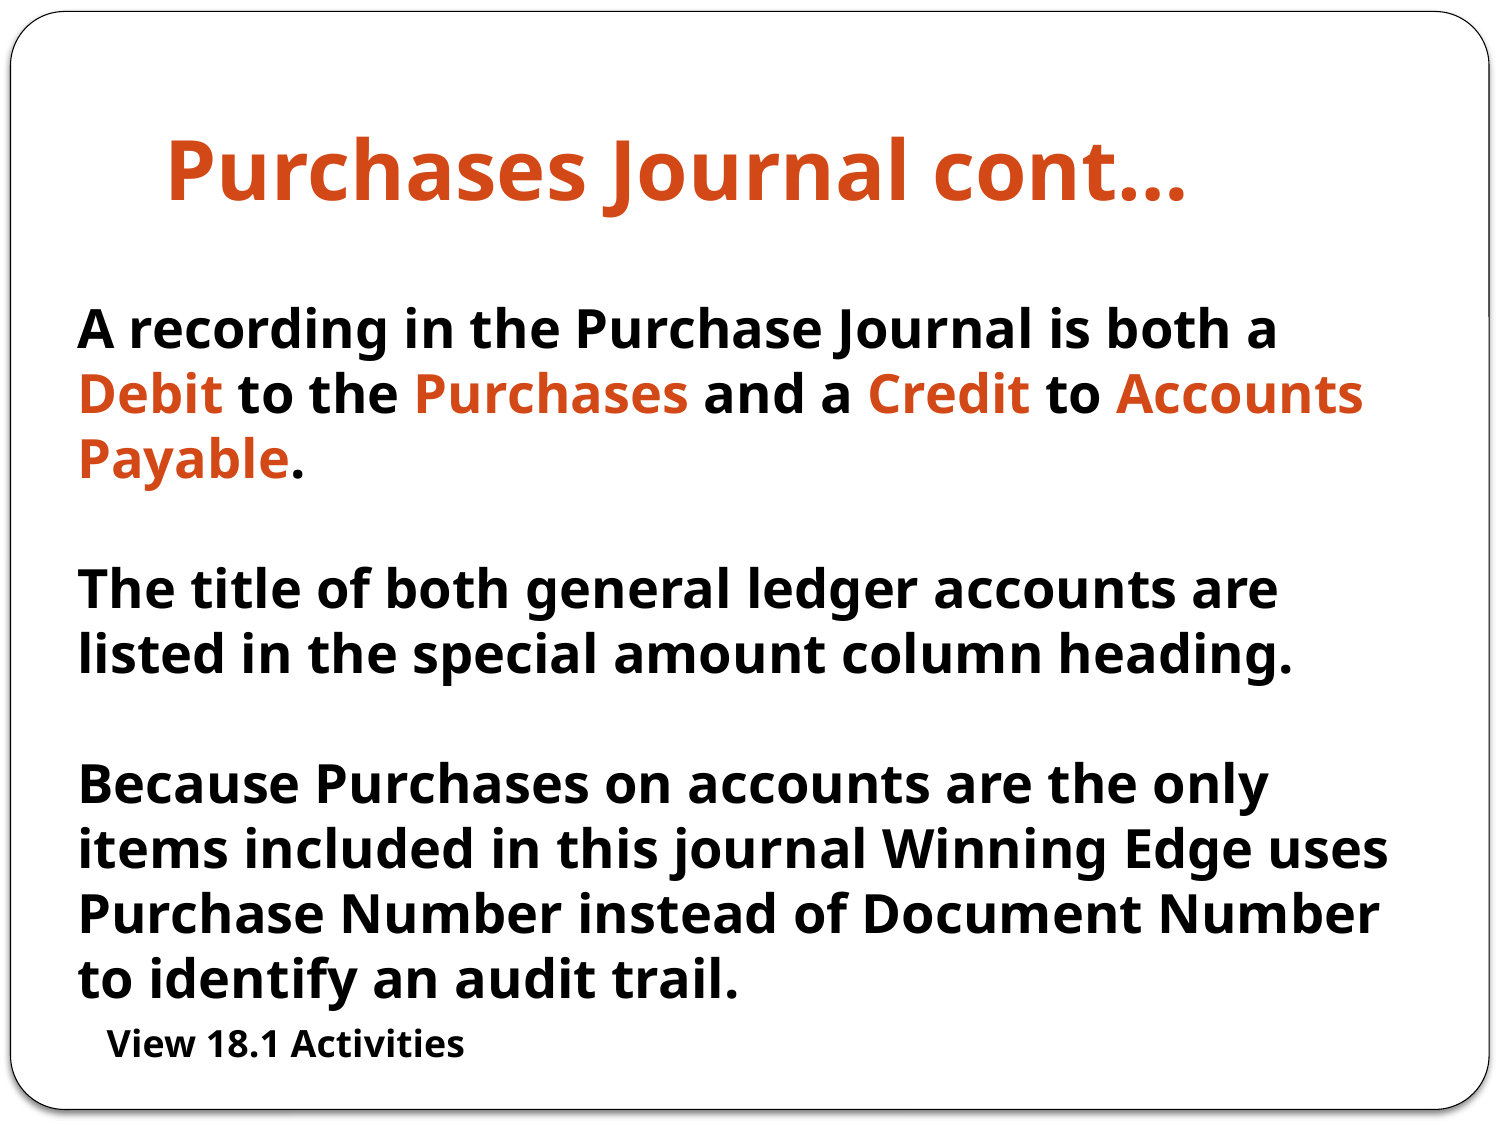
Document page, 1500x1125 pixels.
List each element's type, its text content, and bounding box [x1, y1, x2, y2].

title Purchases Journal cont… [150, 45, 1425, 233]
list A recording in the Purchase Journal is both a Debit to the Purchases and a Credit to Accounts Payable. The title of both general ledger accounts are listed in the special amount column heading. Because Purchases on accounts are the only items included in this journal Winning Edge uses Purchase Number instead of Document Number to identify an audit trail. [62, 287, 1425, 988]
text_box View 18.1 Activities [91, 1012, 481, 1073]
